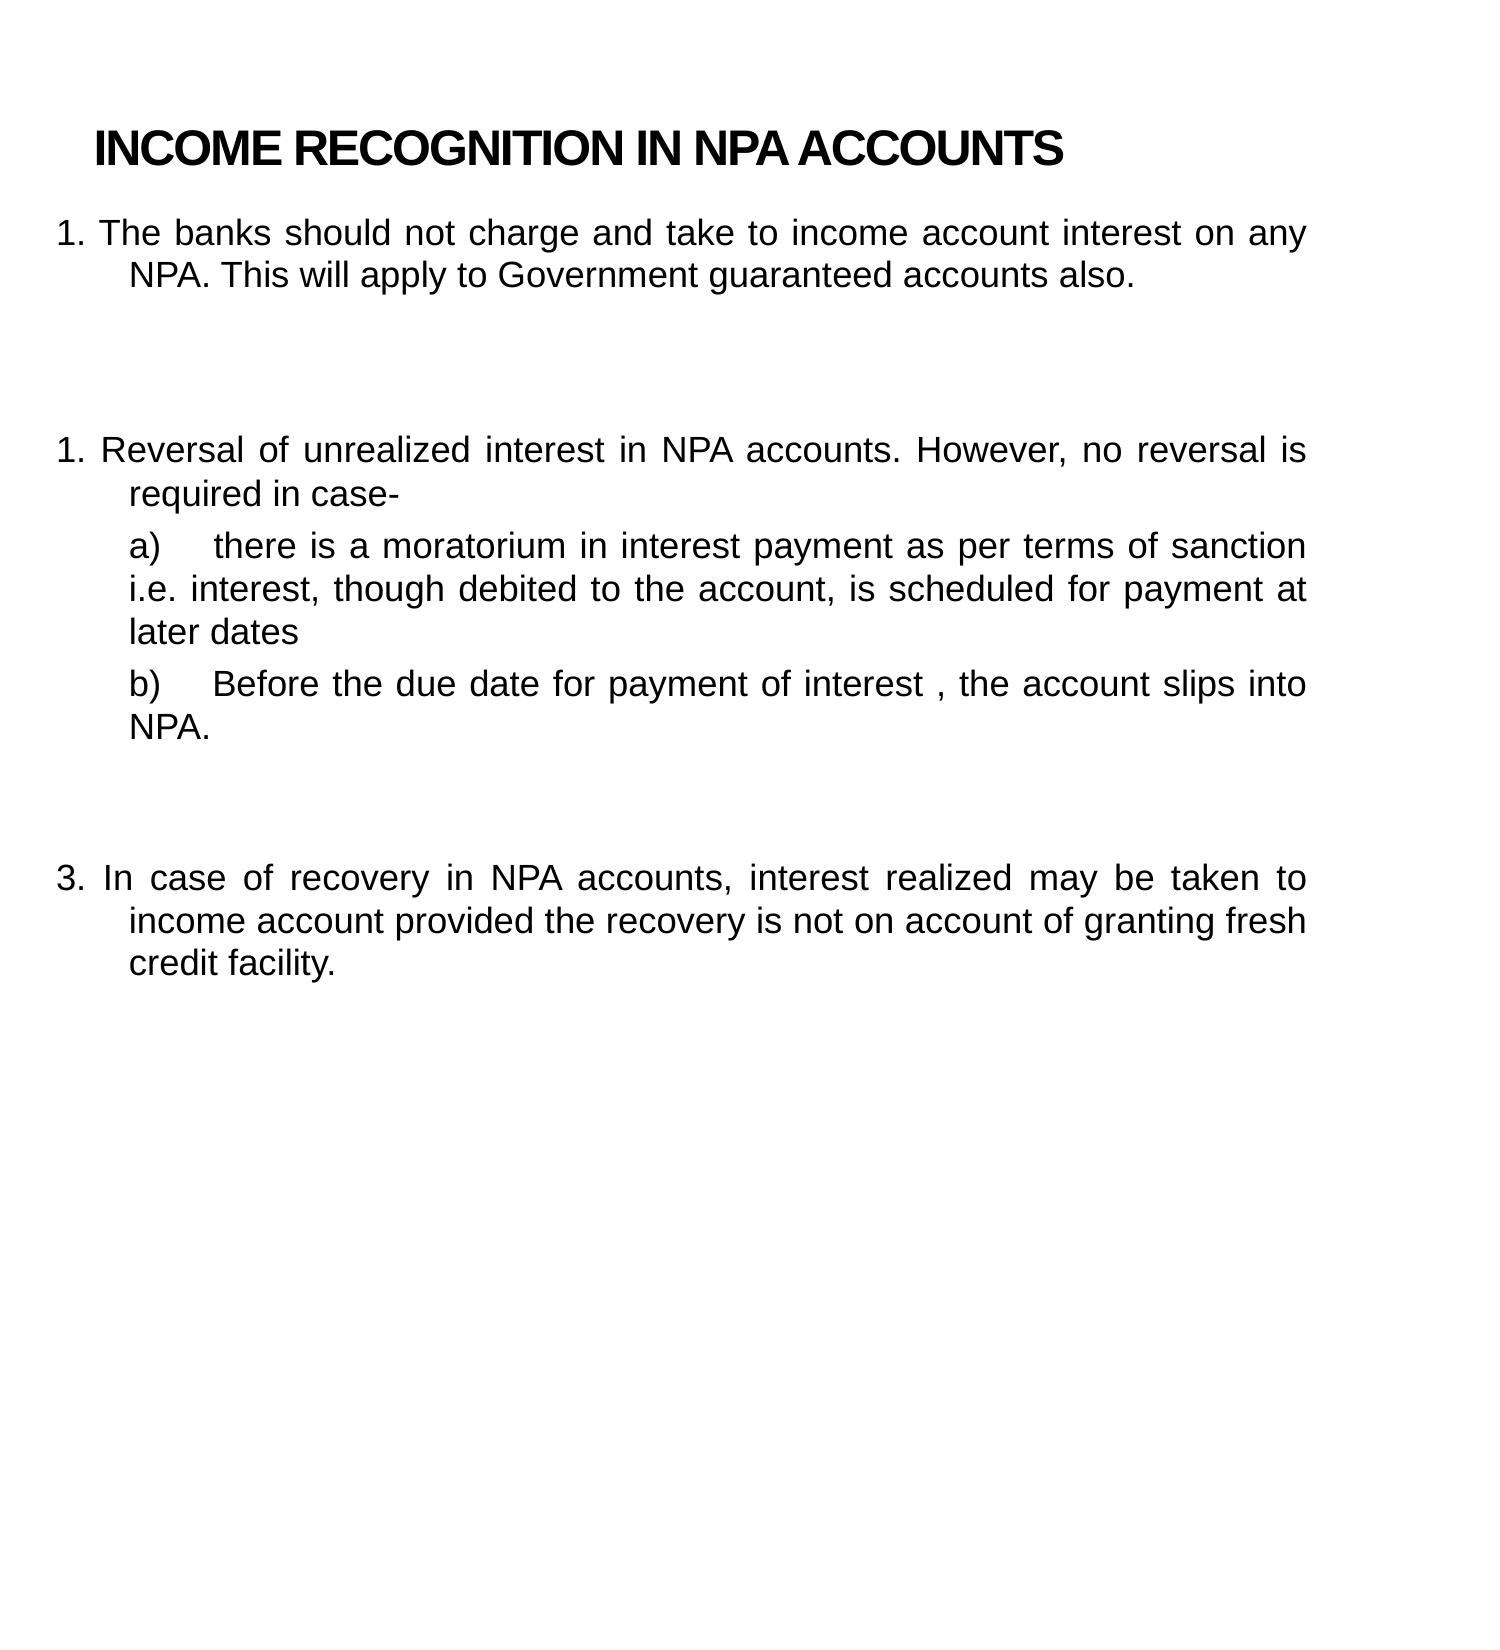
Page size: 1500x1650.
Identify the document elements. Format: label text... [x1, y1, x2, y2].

text_box INCOME RECOGNITION IN NPA ACCOUNTS [90, 114, 1225, 158]
text_box 1. Reversal of unrealized interest in NPA accounts. However, no reversal is required in case- a) there is a moratorium in interest payment as per terms of sanction i.e. interest, though debited to the account, is scheduled for payment at later dates b) Before the due date for payment of interest , the account slips into NPA. [53, 425, 1314, 762]
text_box 3. In case of recovery in NPA accounts, interest realized may be taken to income account provided the recovery is not on account of granting fresh credit facility. [53, 855, 1314, 985]
text_box 1. The banks should not charge and take to income account interest on any NPA. This will apply to Government guaranteed accounts also. [53, 211, 1313, 330]
